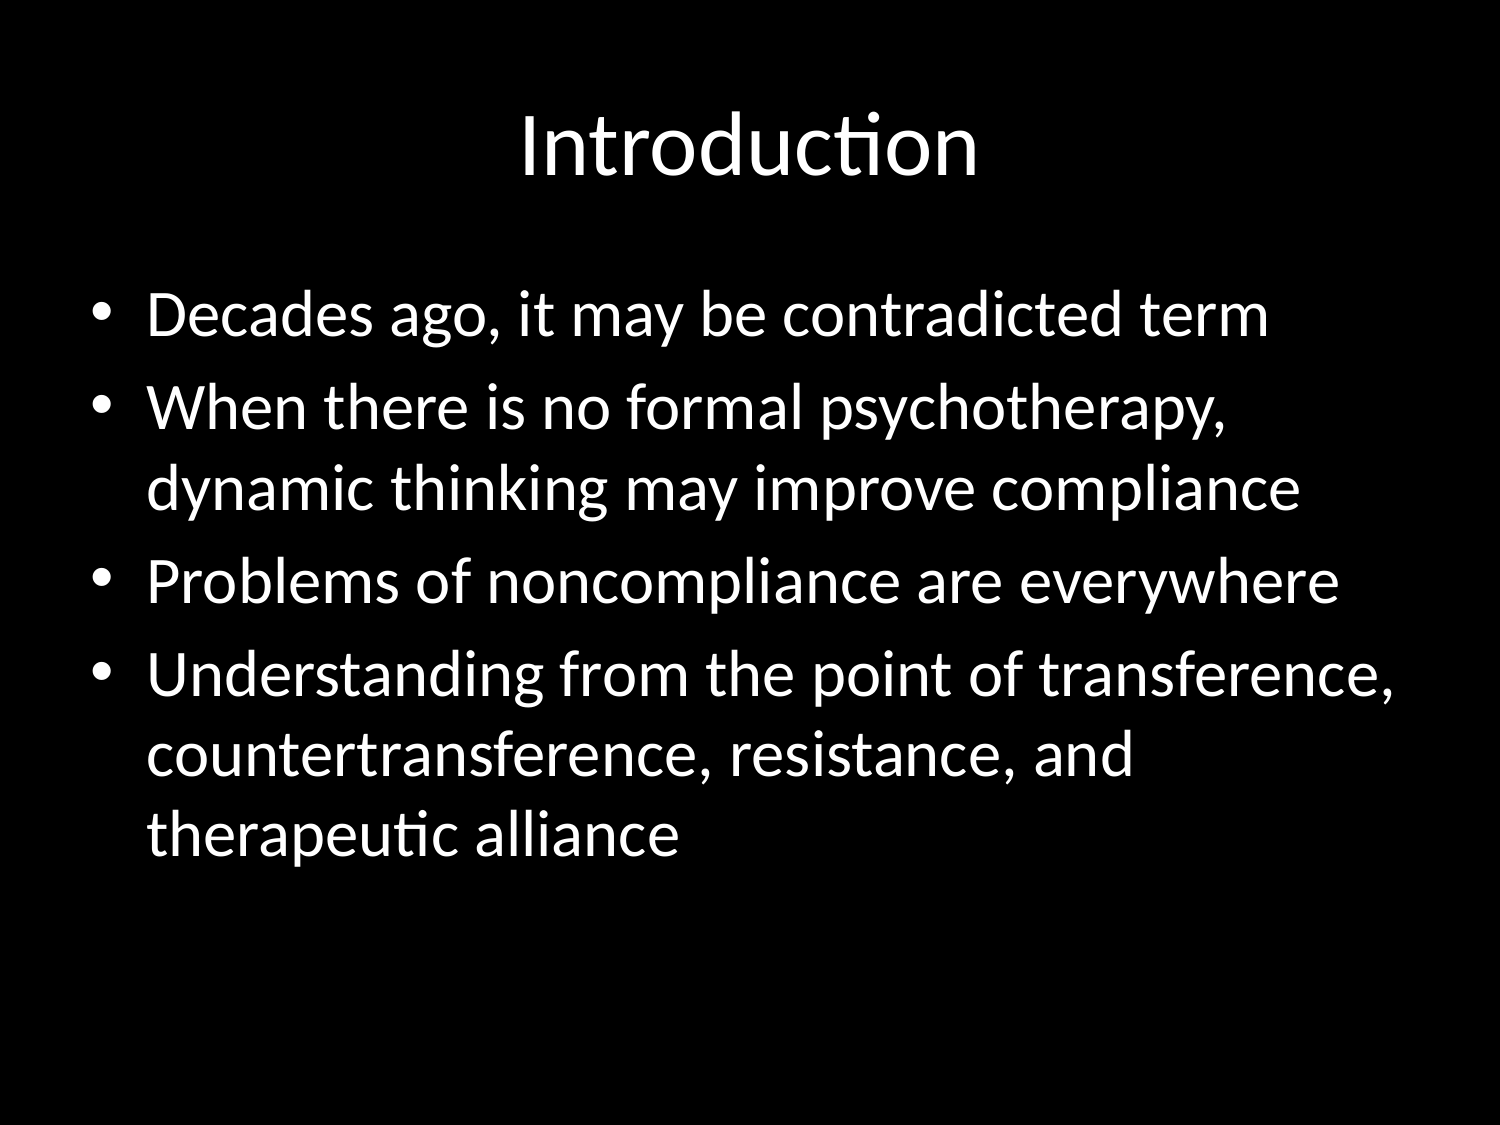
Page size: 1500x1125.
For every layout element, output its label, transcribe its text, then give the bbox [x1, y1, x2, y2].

title Introduction [75, 45, 1425, 233]
list Decades ago, it may be contradicted term When there is no formal psychotherapy, dynamic thinking may improve compliance Problems of noncompliance are everywhere Understanding from the point of transference, countertransference, resistance, and therapeutic alliance [75, 262, 1425, 1005]
